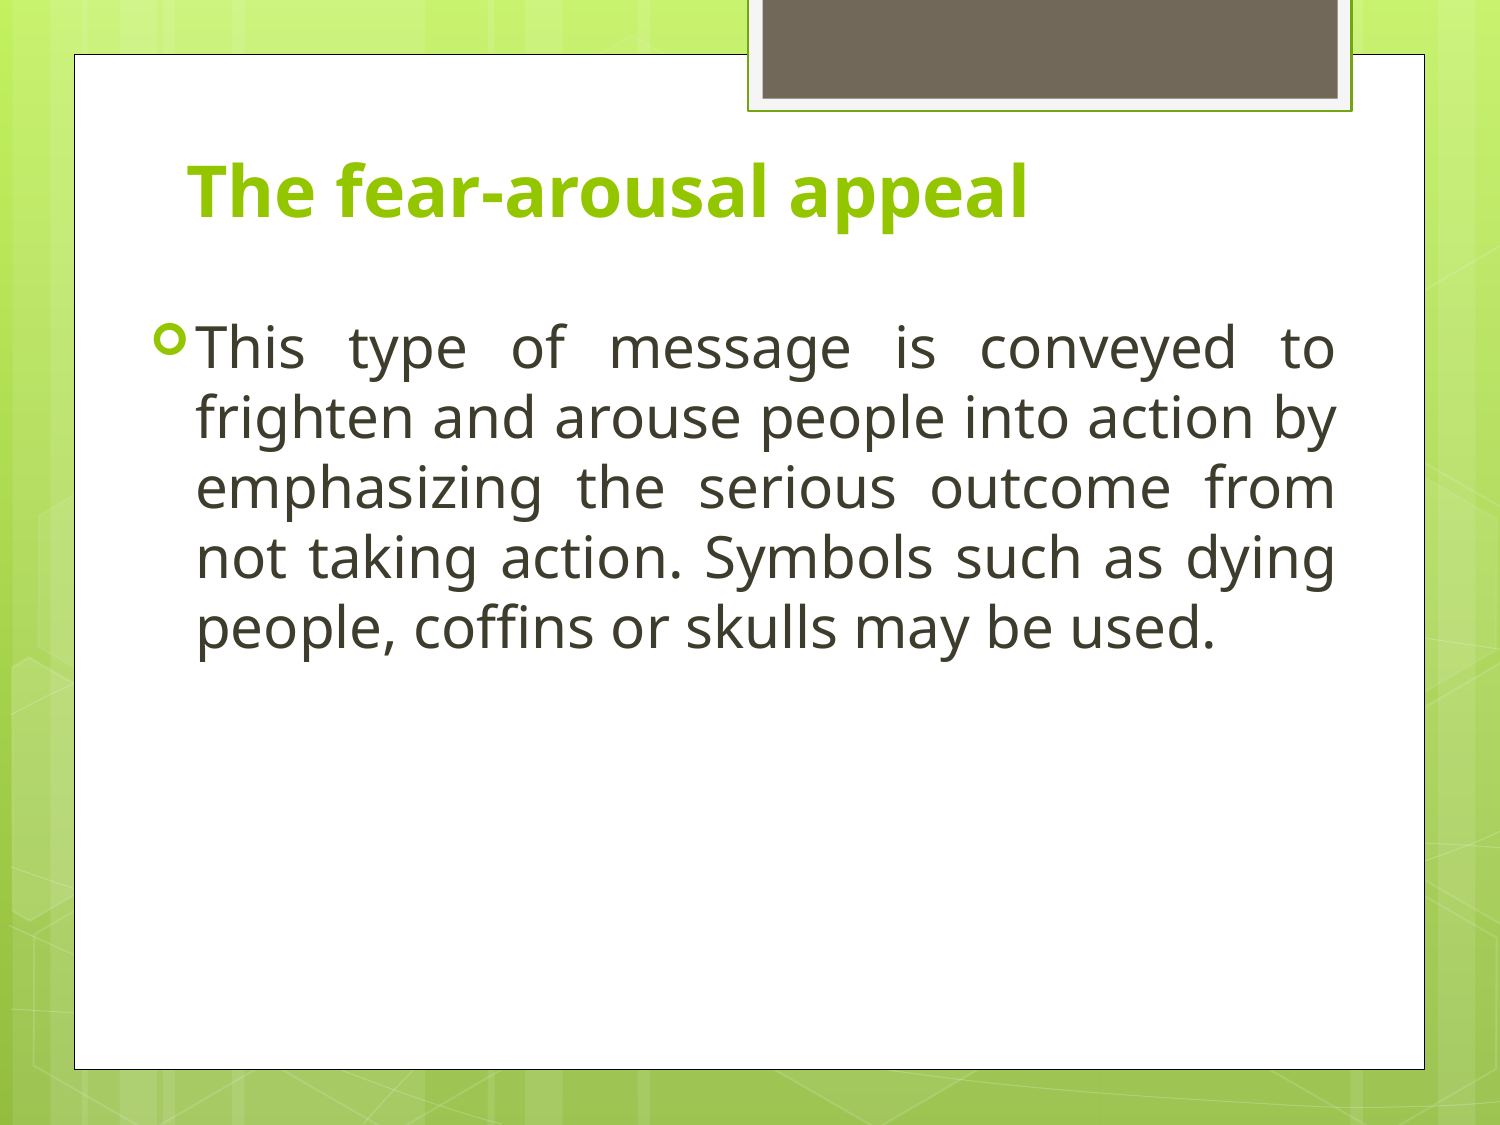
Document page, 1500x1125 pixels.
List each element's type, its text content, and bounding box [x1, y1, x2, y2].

title The fear-arousal appeal [171, 137, 1324, 302]
list This type of message is conveyed to frighten and arouse people into action by emphasizing the serious outcome from not taking action. Symbols such as dying people, coffins or skulls may be used. [123, 302, 1353, 969]
